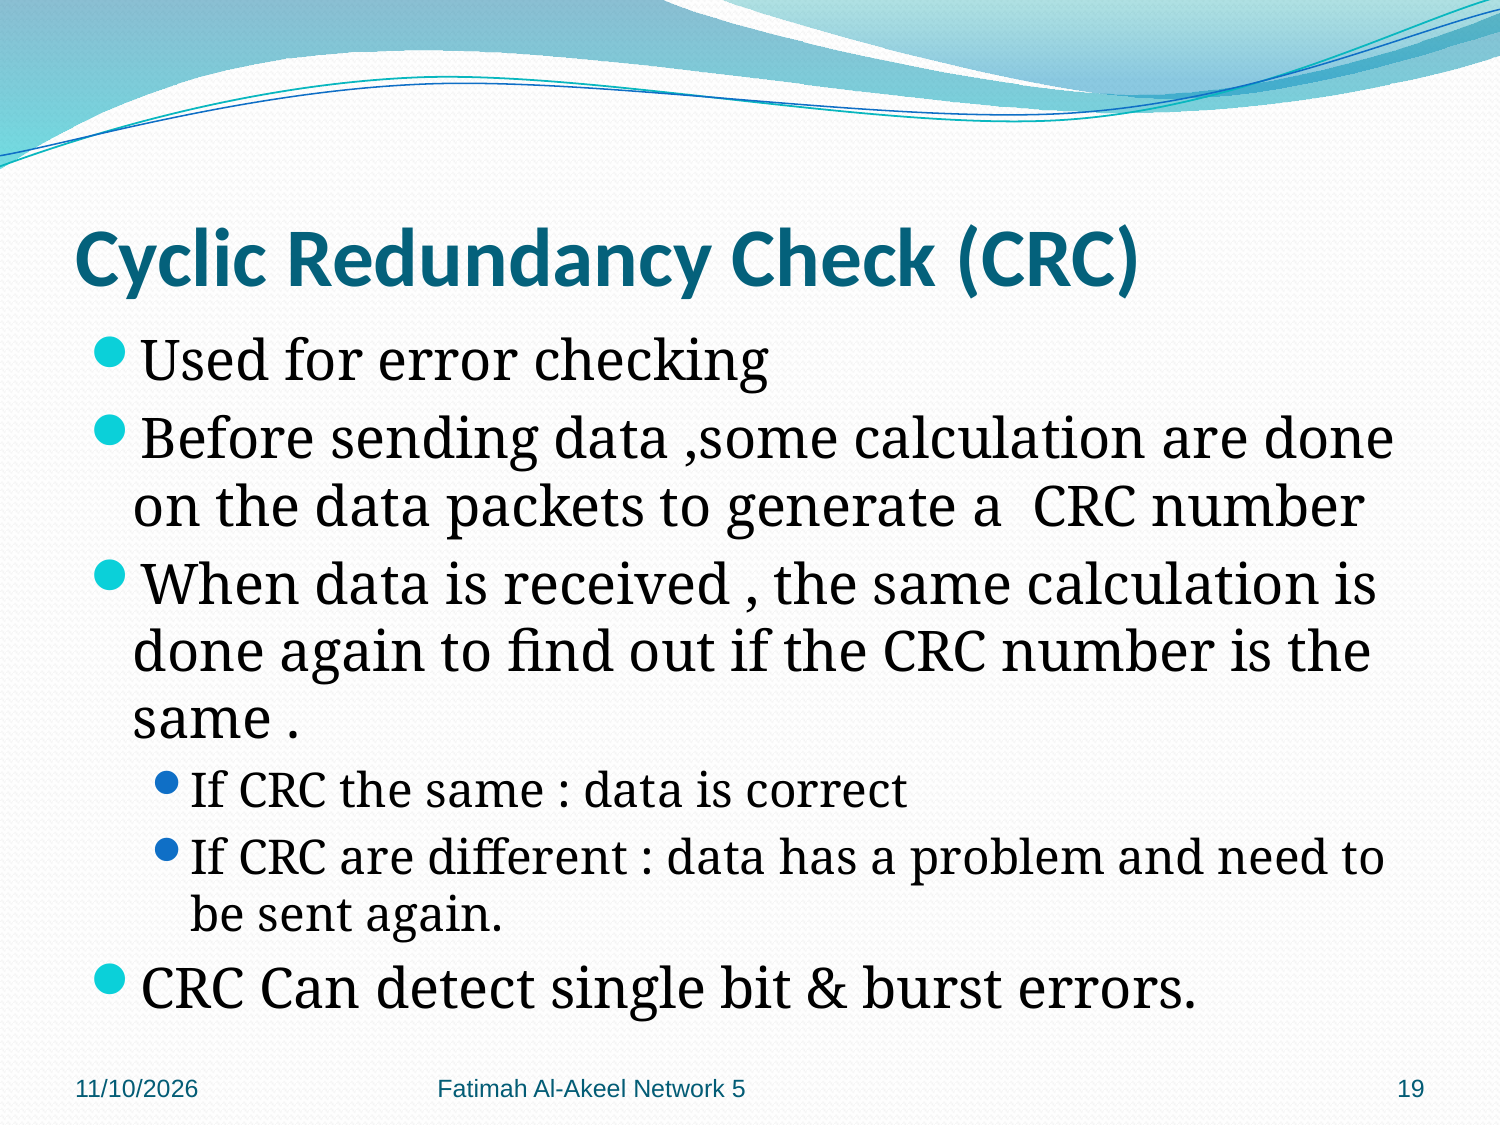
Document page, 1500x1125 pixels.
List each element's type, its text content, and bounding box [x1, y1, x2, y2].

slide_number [75, 1042, 425, 1103]
list Used for error checking Before sending data ,some calculation are done on the data packets to generate a CRC number When data is received , the same calculation is done again to find out if the CRC number is the same . If CRC the same : data is correct If CRC are different : data has a problem and need to be sent again. CRC Can detect single bit & burst errors. [75, 317, 1425, 1038]
footer Fatimah Al-Akeel Network 5 [437, 1042, 988, 1103]
slide_number 19 [1299, 1042, 1425, 1103]
title Cyclic Redundancy Check (CRC) [75, 115, 1425, 303]
